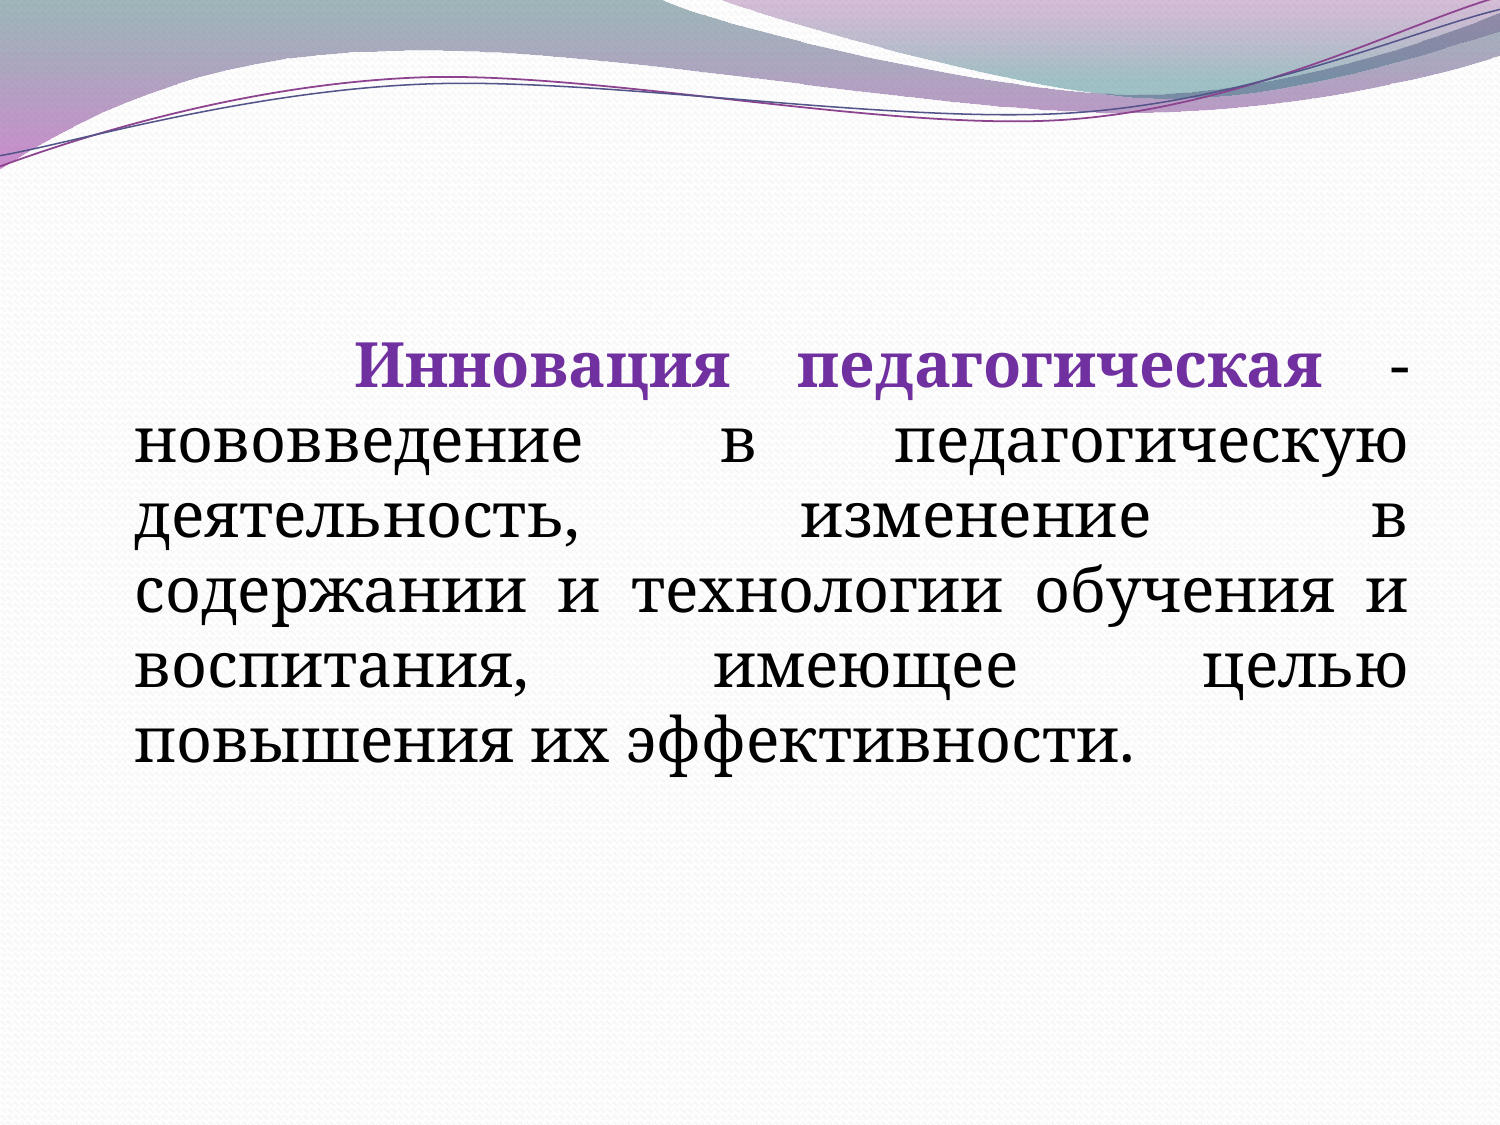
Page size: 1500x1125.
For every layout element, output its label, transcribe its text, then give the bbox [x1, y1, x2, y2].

list Инновация педагогическая - нововведение в педагогическую деятельность, изменение в содержании и технологии обучения и воспитания, имеющее целью повышения их эффективности. [74, 317, 1426, 1038]
